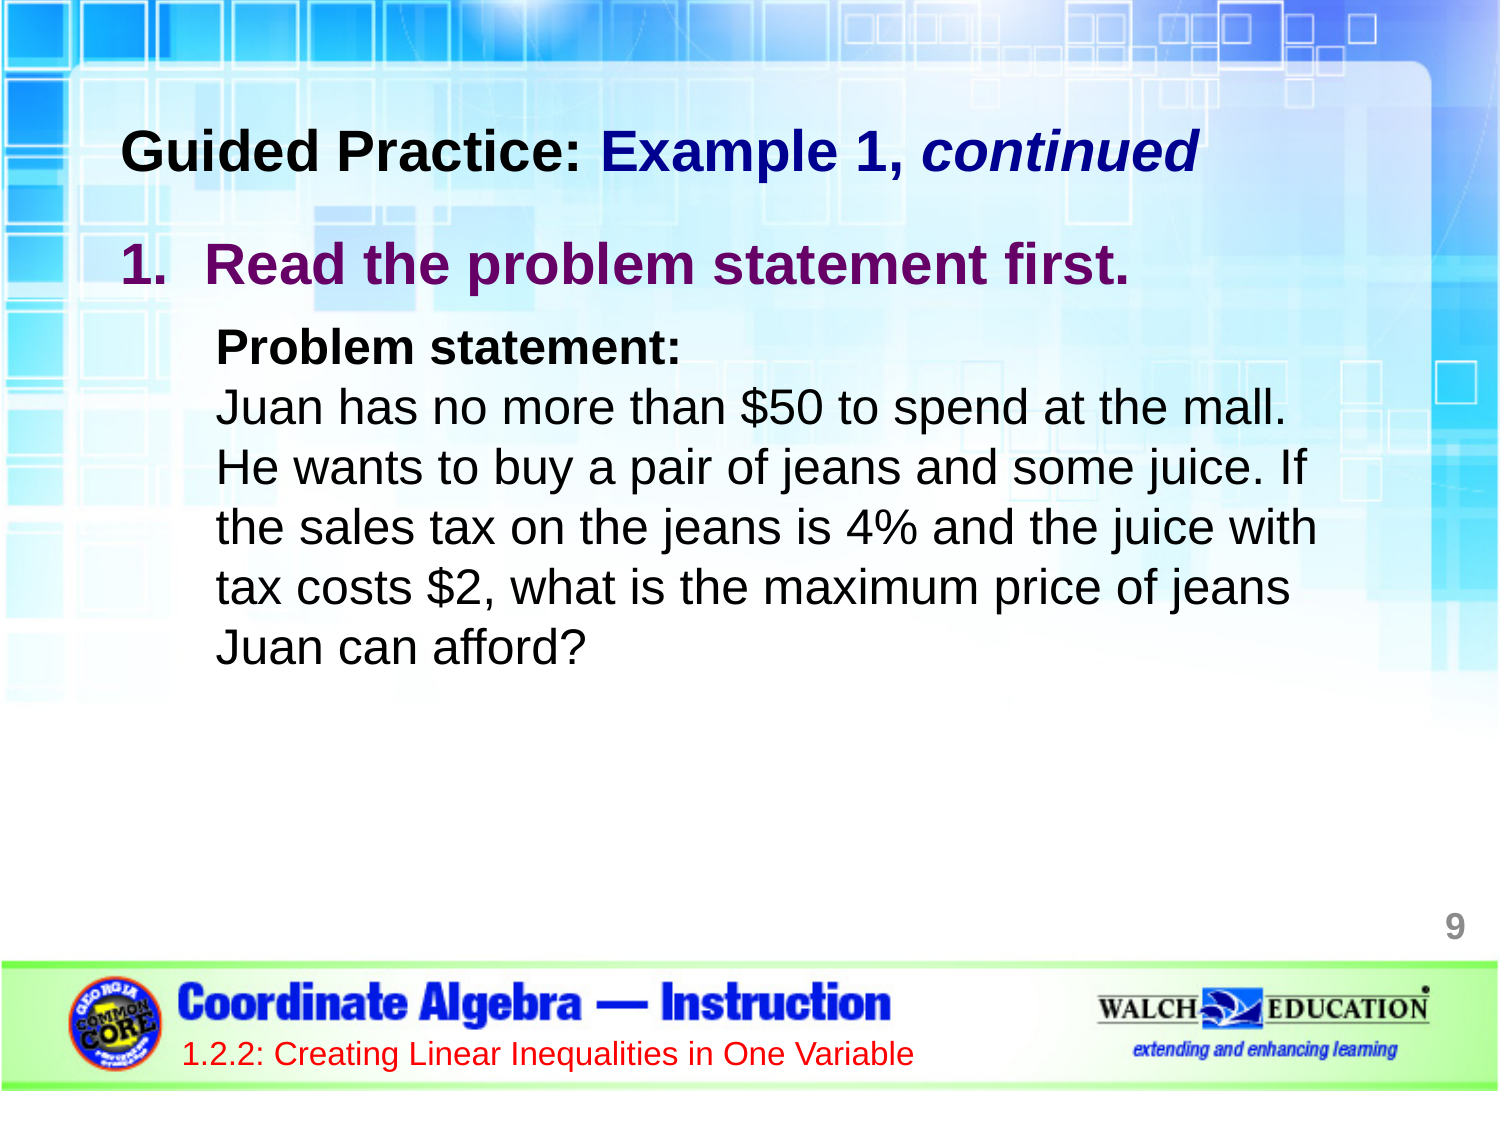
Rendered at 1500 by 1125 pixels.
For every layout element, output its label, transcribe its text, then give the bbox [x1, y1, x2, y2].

picture [1, 0, 1500, 1091]
subtitle Guided Practice: Example 1, continued Read the problem statement first. [105, 105, 1394, 925]
slide_number 9 [1361, 901, 1481, 949]
text_box Problem statement: Juan has no more than $50 to spend at the mall. He wants to buy a pair of jeans and some juice. If the sales tax on the jeans is 4% and the juice with tax costs $2, what is the maximum price of jeans Juan can afford? [200, 306, 1343, 682]
list 1.2.2: Creating Linear Inequalities in One Variable [166, 1024, 1074, 1069]
